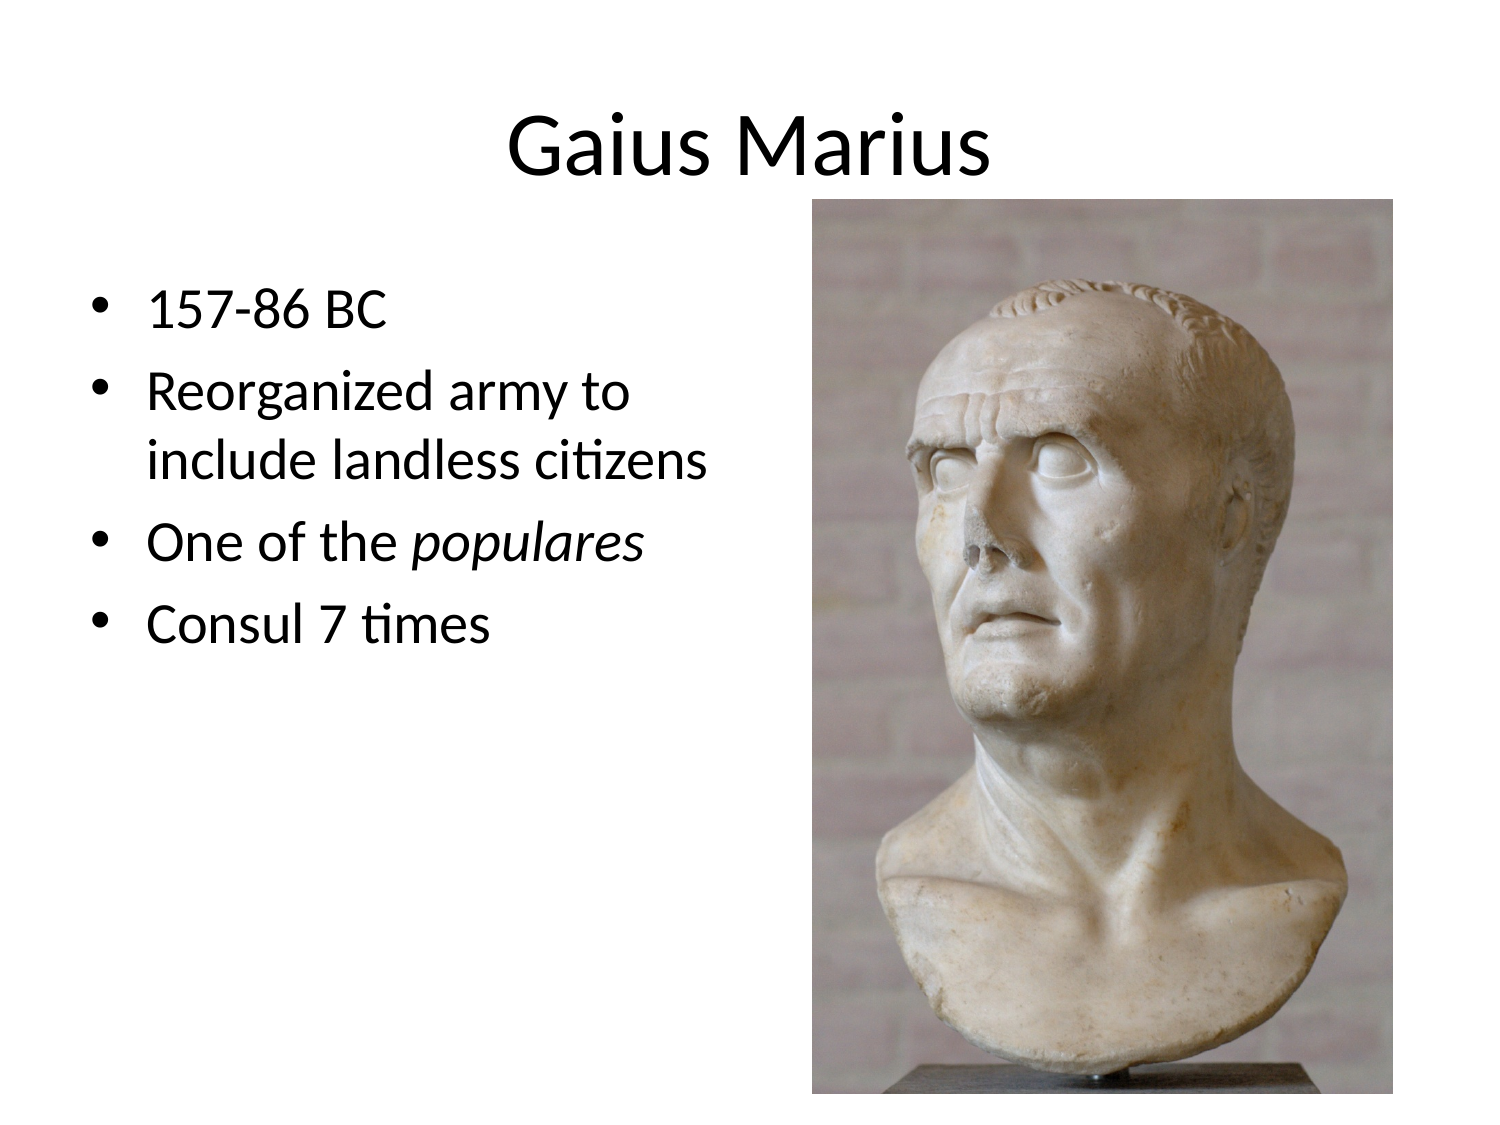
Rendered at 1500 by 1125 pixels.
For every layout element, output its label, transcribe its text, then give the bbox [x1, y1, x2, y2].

title Gaius Marius [75, 45, 1425, 233]
list 157-86 BC Reorganized army to include landless citizens One of the populares Consul 7 times [75, 262, 738, 1005]
picture [812, 199, 1393, 1094]
